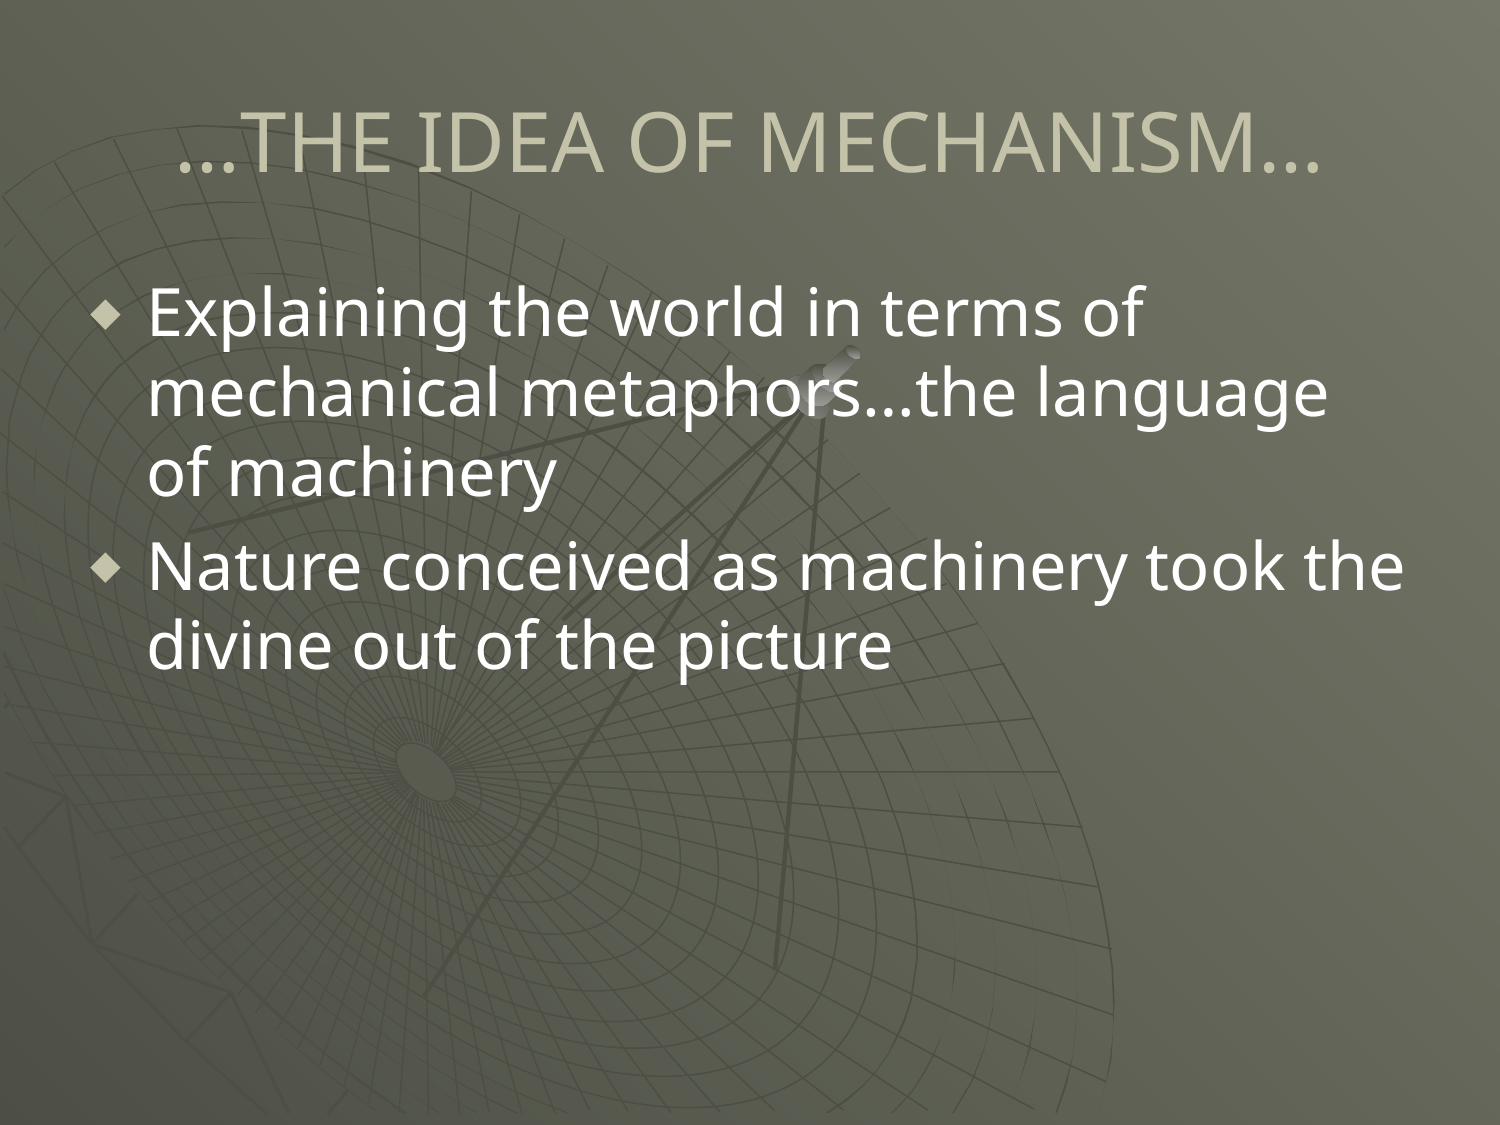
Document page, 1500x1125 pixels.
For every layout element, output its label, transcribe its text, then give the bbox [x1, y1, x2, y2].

title …THE IDEA OF MECHANISM… [75, 45, 1425, 233]
list Explaining the world in terms of mechanical metaphors…the language of machinery Nature conceived as machinery took the divine out of the picture [75, 262, 1425, 1006]
